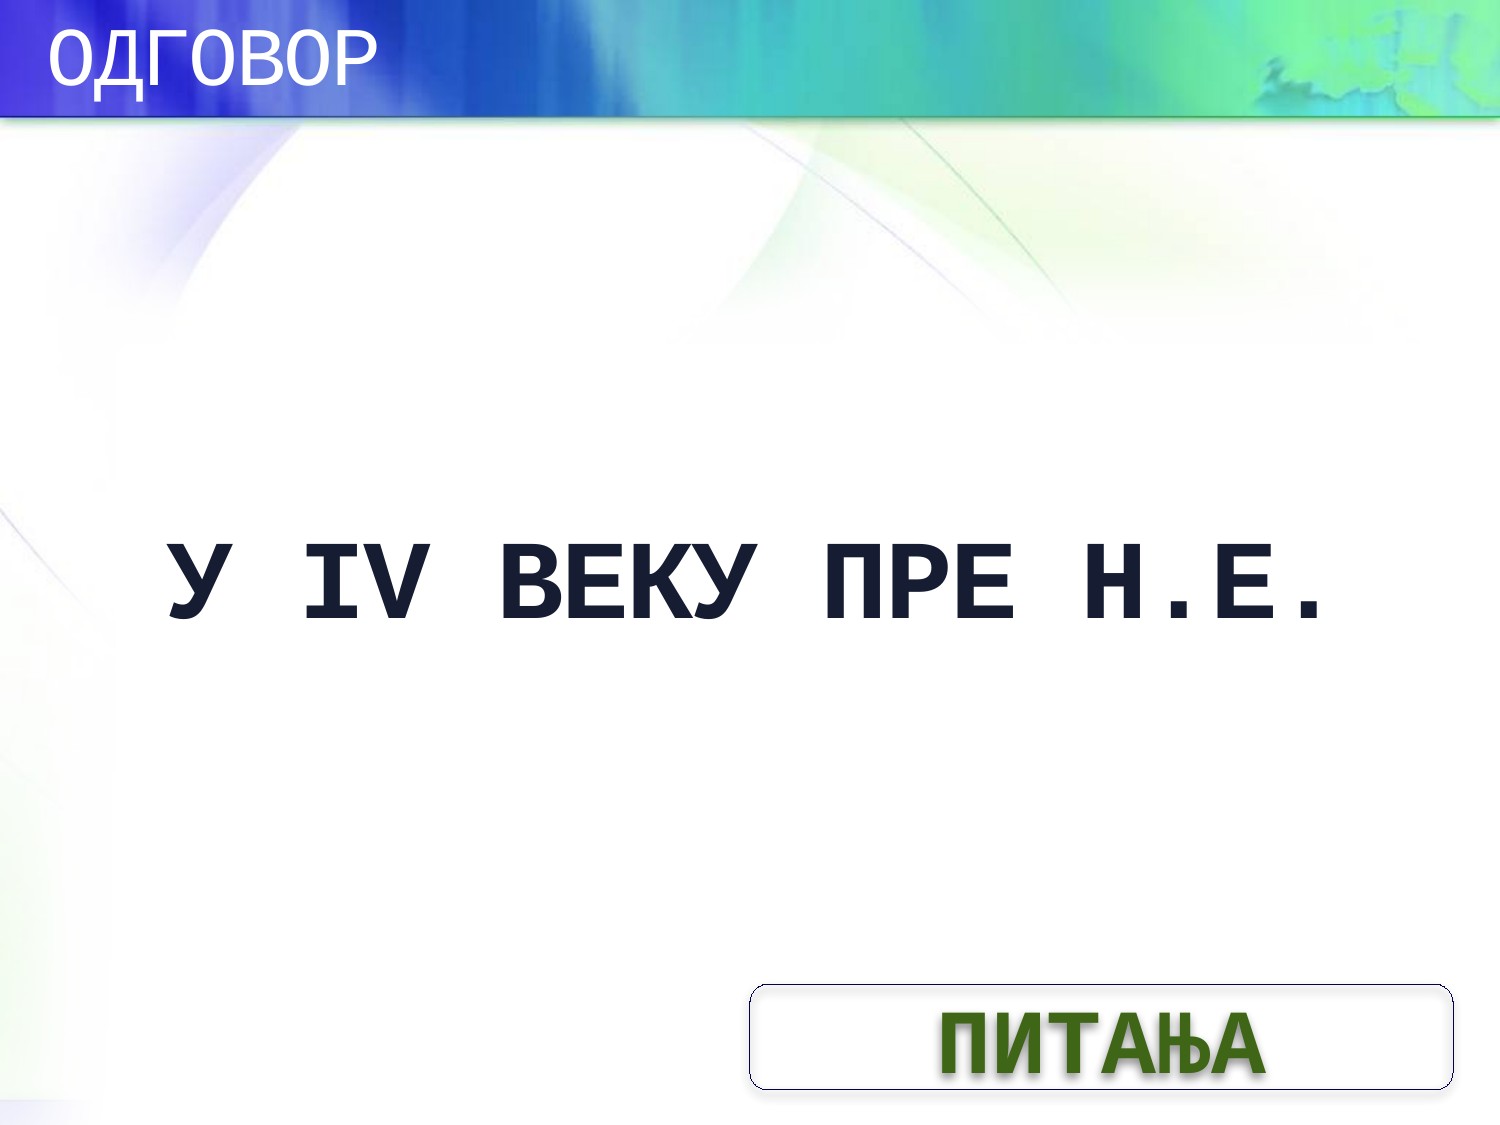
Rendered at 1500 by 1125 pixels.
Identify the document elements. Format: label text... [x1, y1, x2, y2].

text_box ОДГОВОР [46, 0, 774, 118]
text_box ПИТАЊА [749, 984, 1454, 1090]
text_box У IV ВЕКУ ПРЕ Н.Е. [128, 152, 1380, 891]
picture [0, 0, 1500, 1125]
